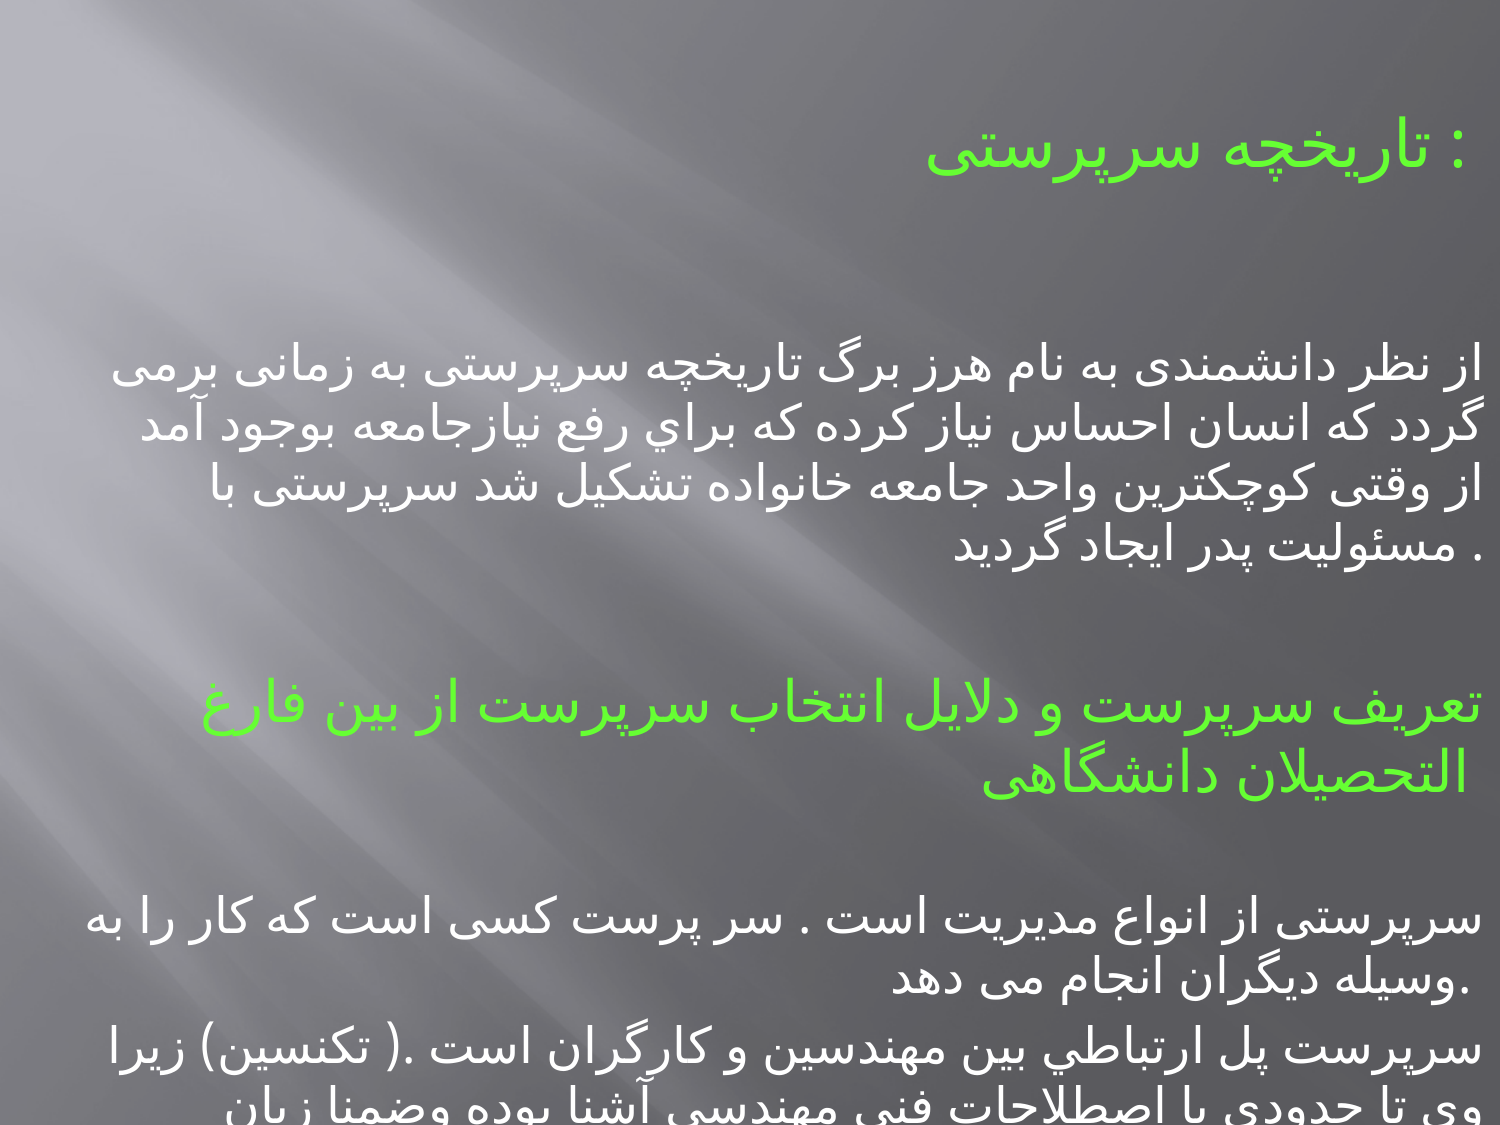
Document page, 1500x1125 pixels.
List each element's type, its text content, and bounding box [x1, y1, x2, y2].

footer [512, 1052, 988, 1113]
list تاریخچه سرپرستی : از نظر دانشمندی به نام هرز برگ تاریخچه سرپرستی به زمانی برمی گردد كه انسان احساس نياز كرده كه براي رفع نيازجامعه بوجود آمد از وقتی کوچکترین واحد جامعه خانواده تشکیل شد سرپرستی با مسئولیت پدر ایجاد گرديد . تعريف سرپرست و دلایل انتخاب سرپرست از بین فارغ التحصیلان دانشگاهی سرپرستی از انواع مدیریت است . سر پرست کسی است که کار را به وسیله دیگران انجام می دهد. سرپرست پل ارتباطي بين مهندسين و كارگران است .( تكنسين) زيرا وي تا حدودي با اصطلاحات فني مهندسي آشنا بوده وضمنا زبان عاميانه كارگران را مي فهمد كه مي تواند اصطلاحات فني را به زبان ساده قابل فهم كارگران ترجمه نمايد . [0, 0, 1500, 1125]
